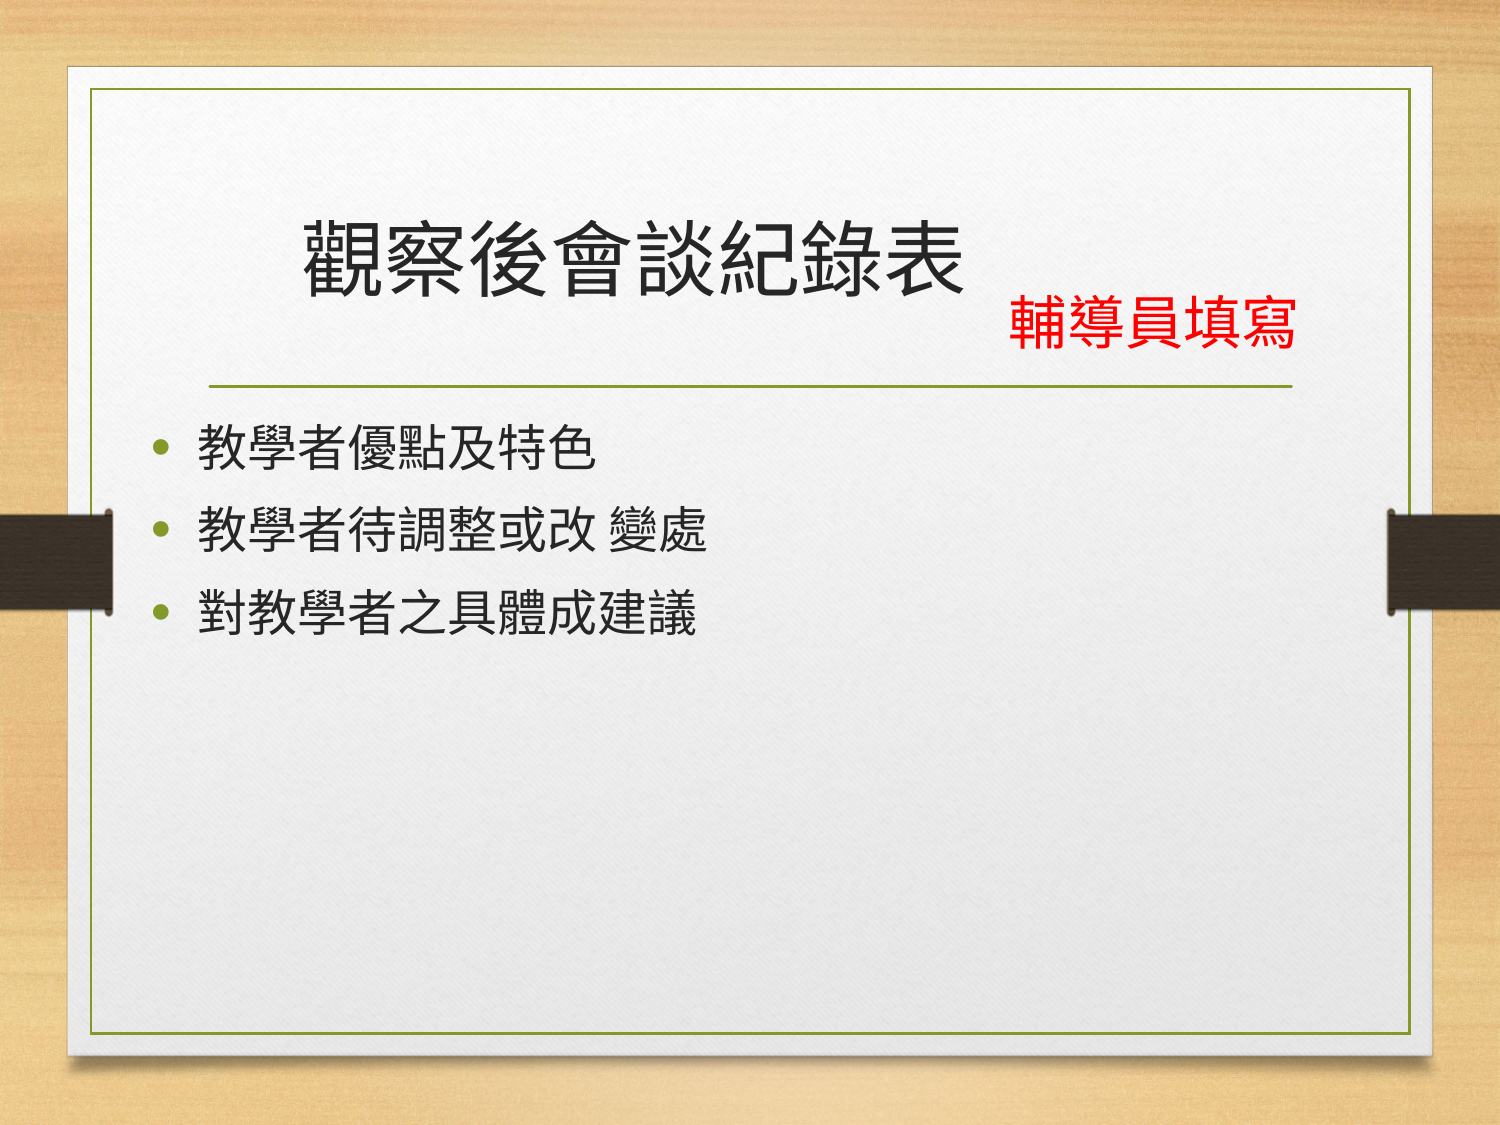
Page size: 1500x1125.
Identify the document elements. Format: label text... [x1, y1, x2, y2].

text_box 輔導員填寫 [994, 278, 1361, 364]
list 教學者優點及特色 教學者待調整或改 變處 對教學者之具體成建議 [135, 408, 1251, 974]
title 觀察後會談紀錄表 [76, 150, 1192, 365]
picture [0, 0, 1500, 1125]
